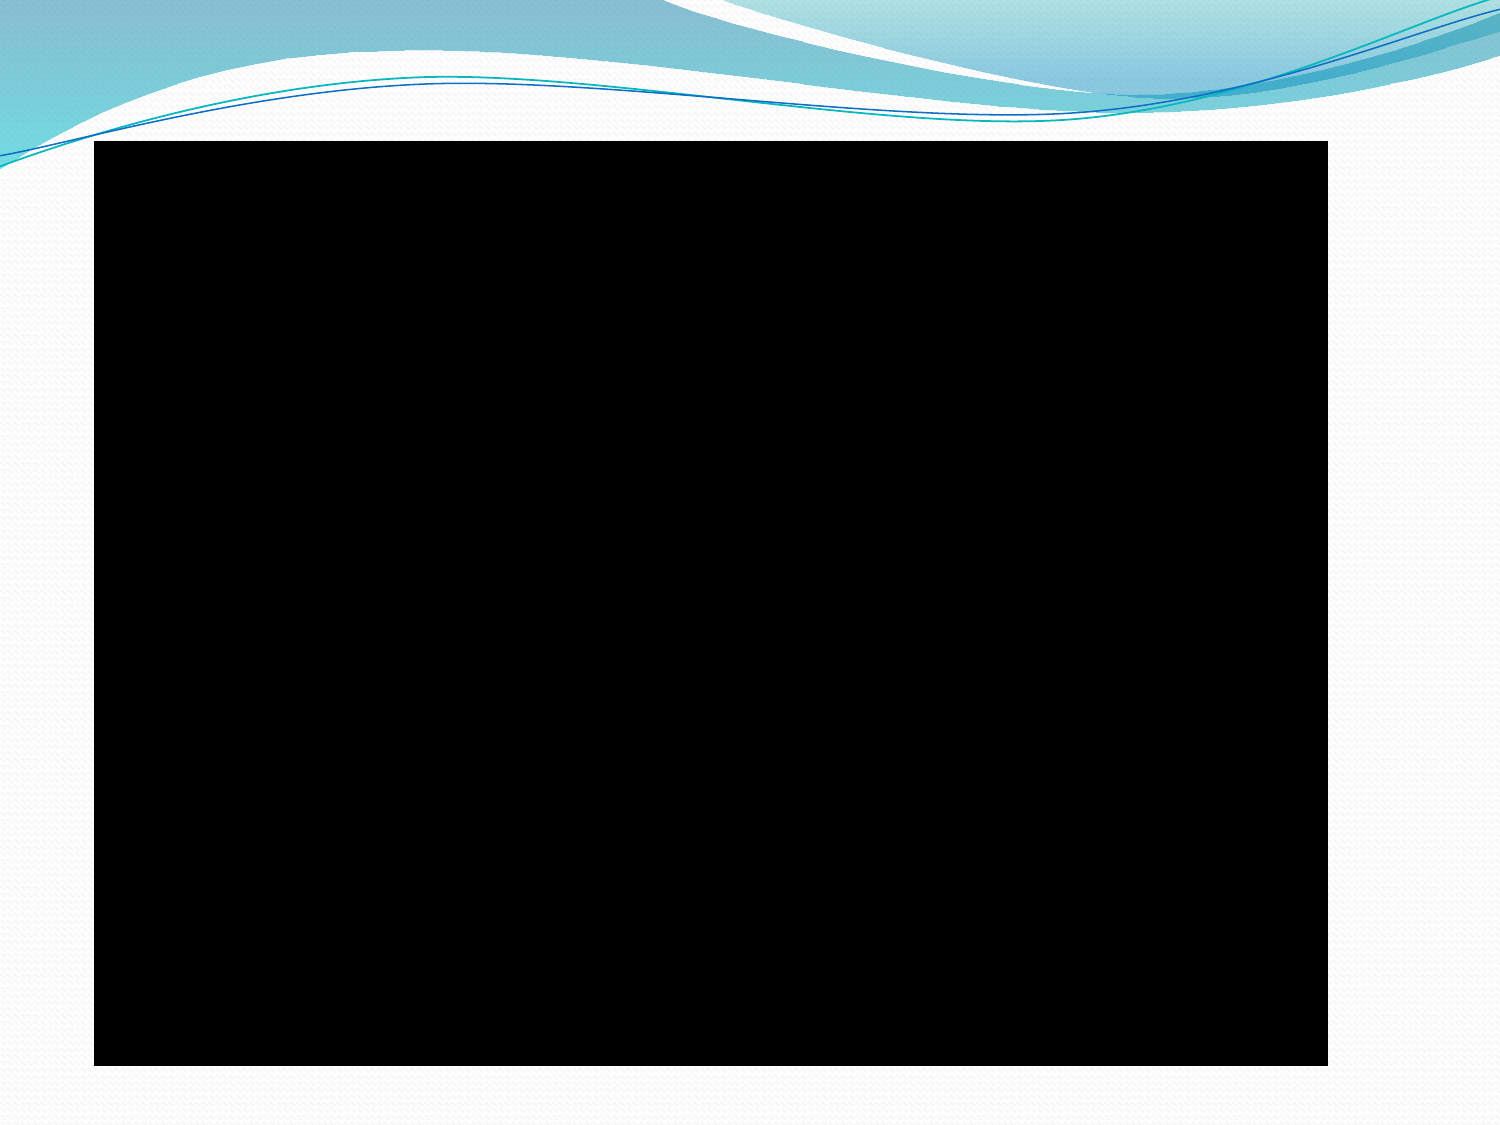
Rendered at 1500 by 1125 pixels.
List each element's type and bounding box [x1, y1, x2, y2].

list [93, 140, 1329, 1067]
